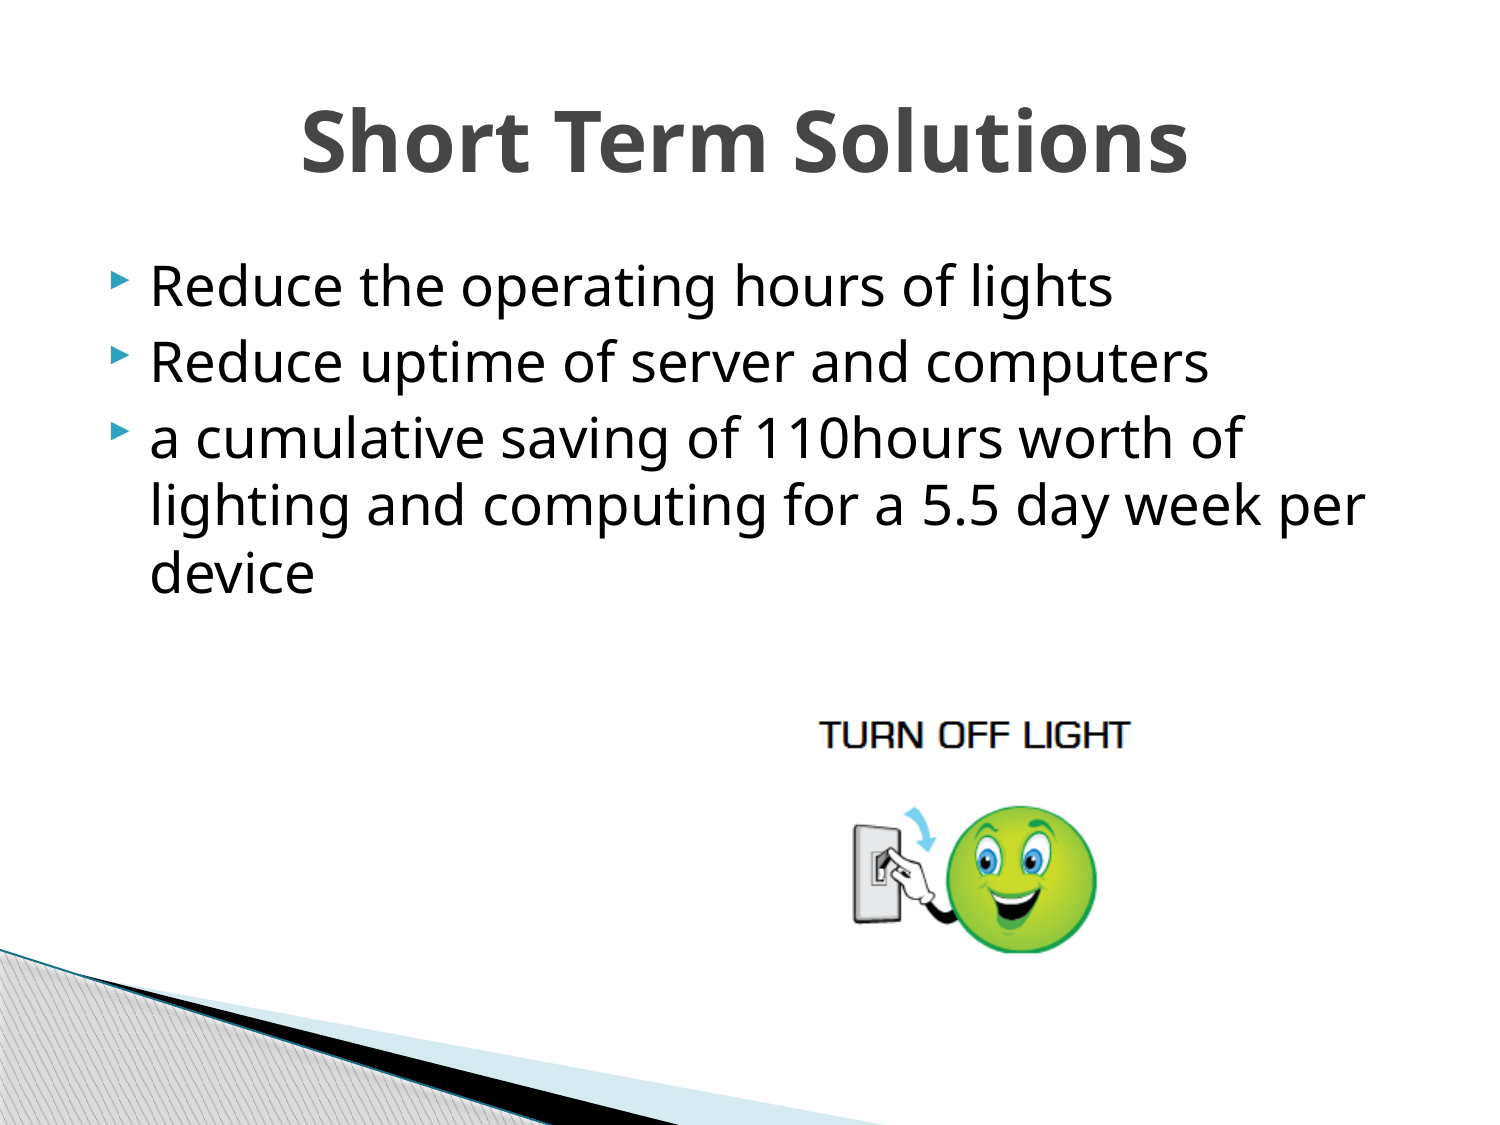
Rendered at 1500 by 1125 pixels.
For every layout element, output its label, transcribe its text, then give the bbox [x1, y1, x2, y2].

list Reduce the operating hours of lights Reduce uptime of server and computers a cumulative saving of 110hours worth of lighting and computing for a 5.5 day week per device [75, 243, 1425, 986]
picture [773, 702, 1169, 955]
title Short Term Solutions [75, 45, 1425, 233]
